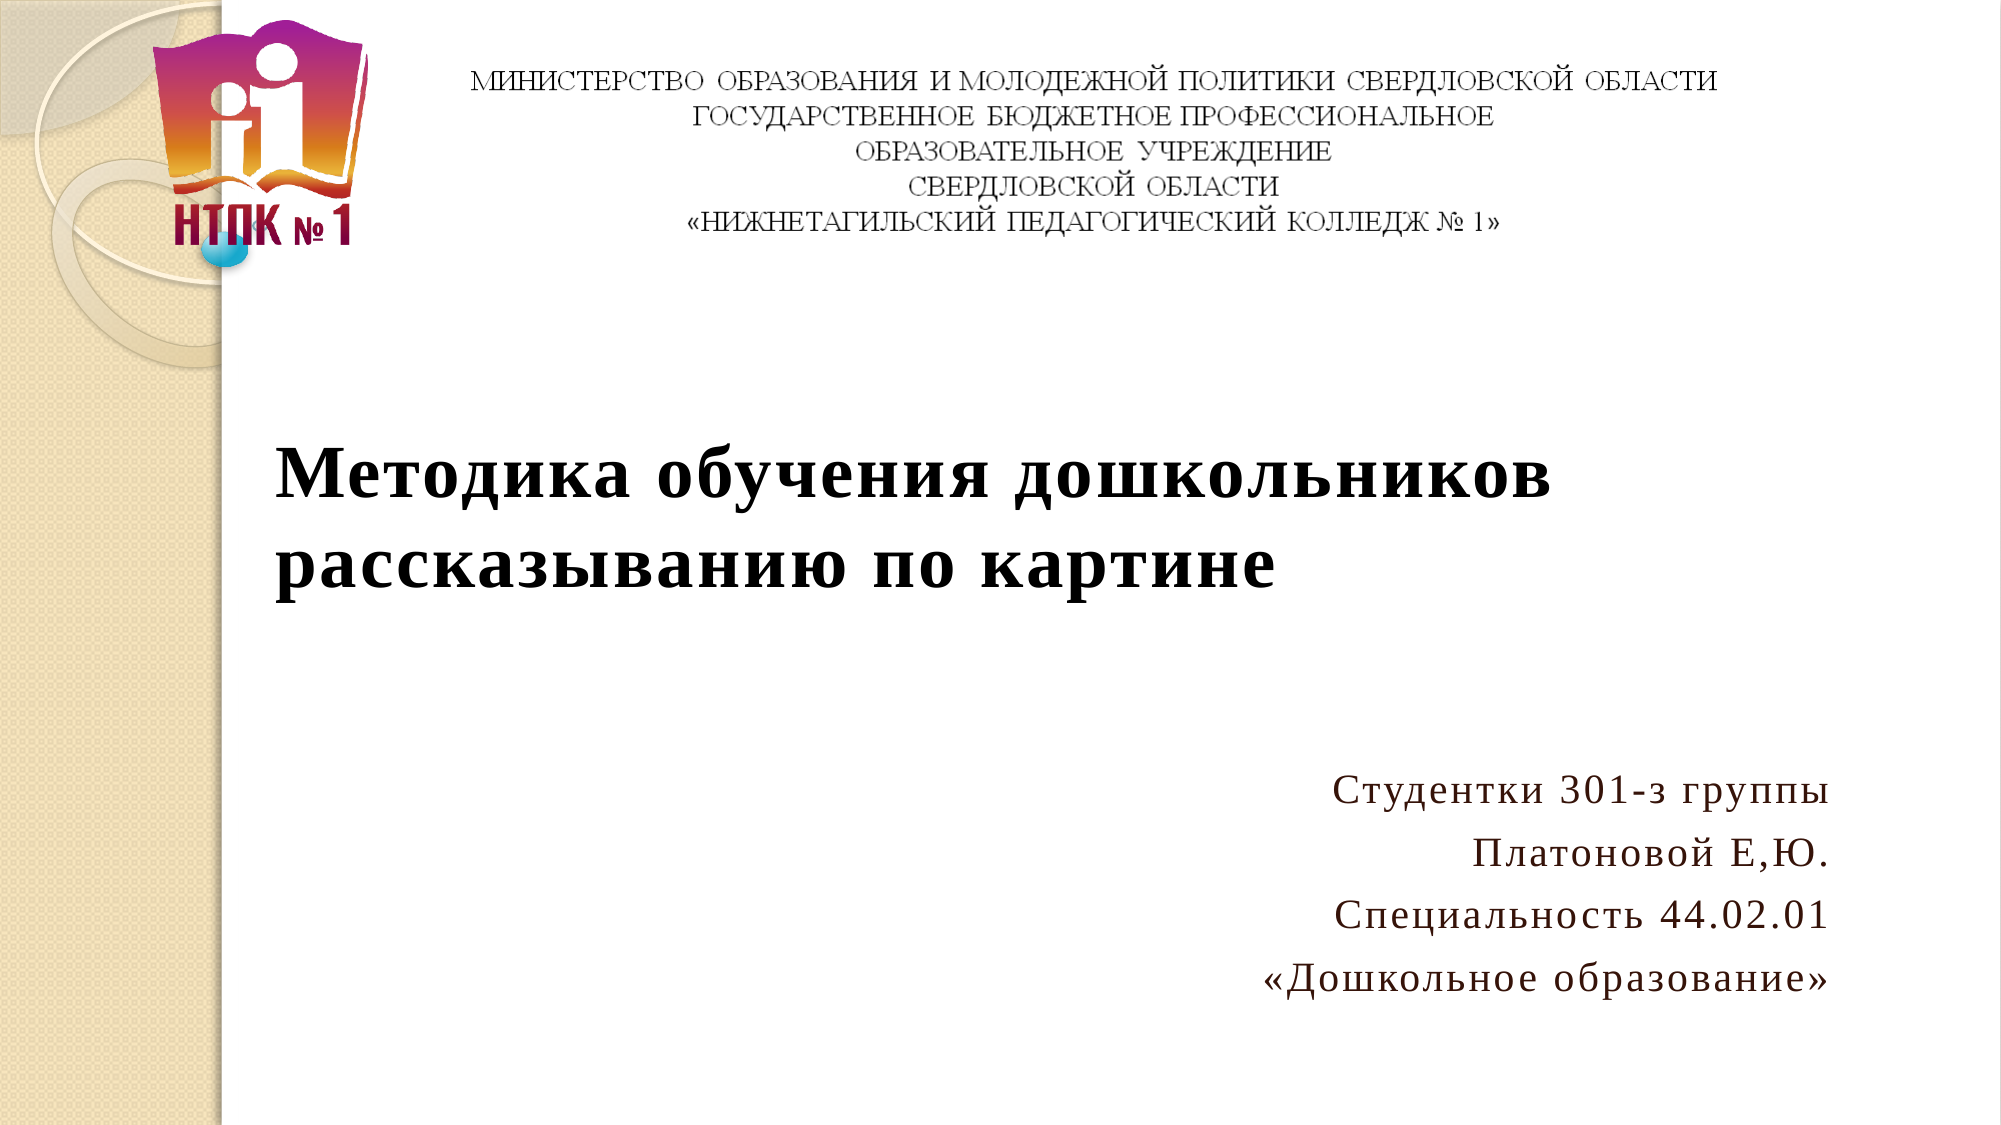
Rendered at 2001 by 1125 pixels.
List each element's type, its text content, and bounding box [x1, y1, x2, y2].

subtitle Студентки 301-з группы Платоновой Е,Ю. Специальность 44.02.01 «Дошкольное образование» [344, 761, 1844, 1034]
title Методика обучения дошкольников рассказыванию по картине [260, 382, 1761, 775]
picture [453, 53, 1735, 257]
picture [152, 20, 368, 245]
